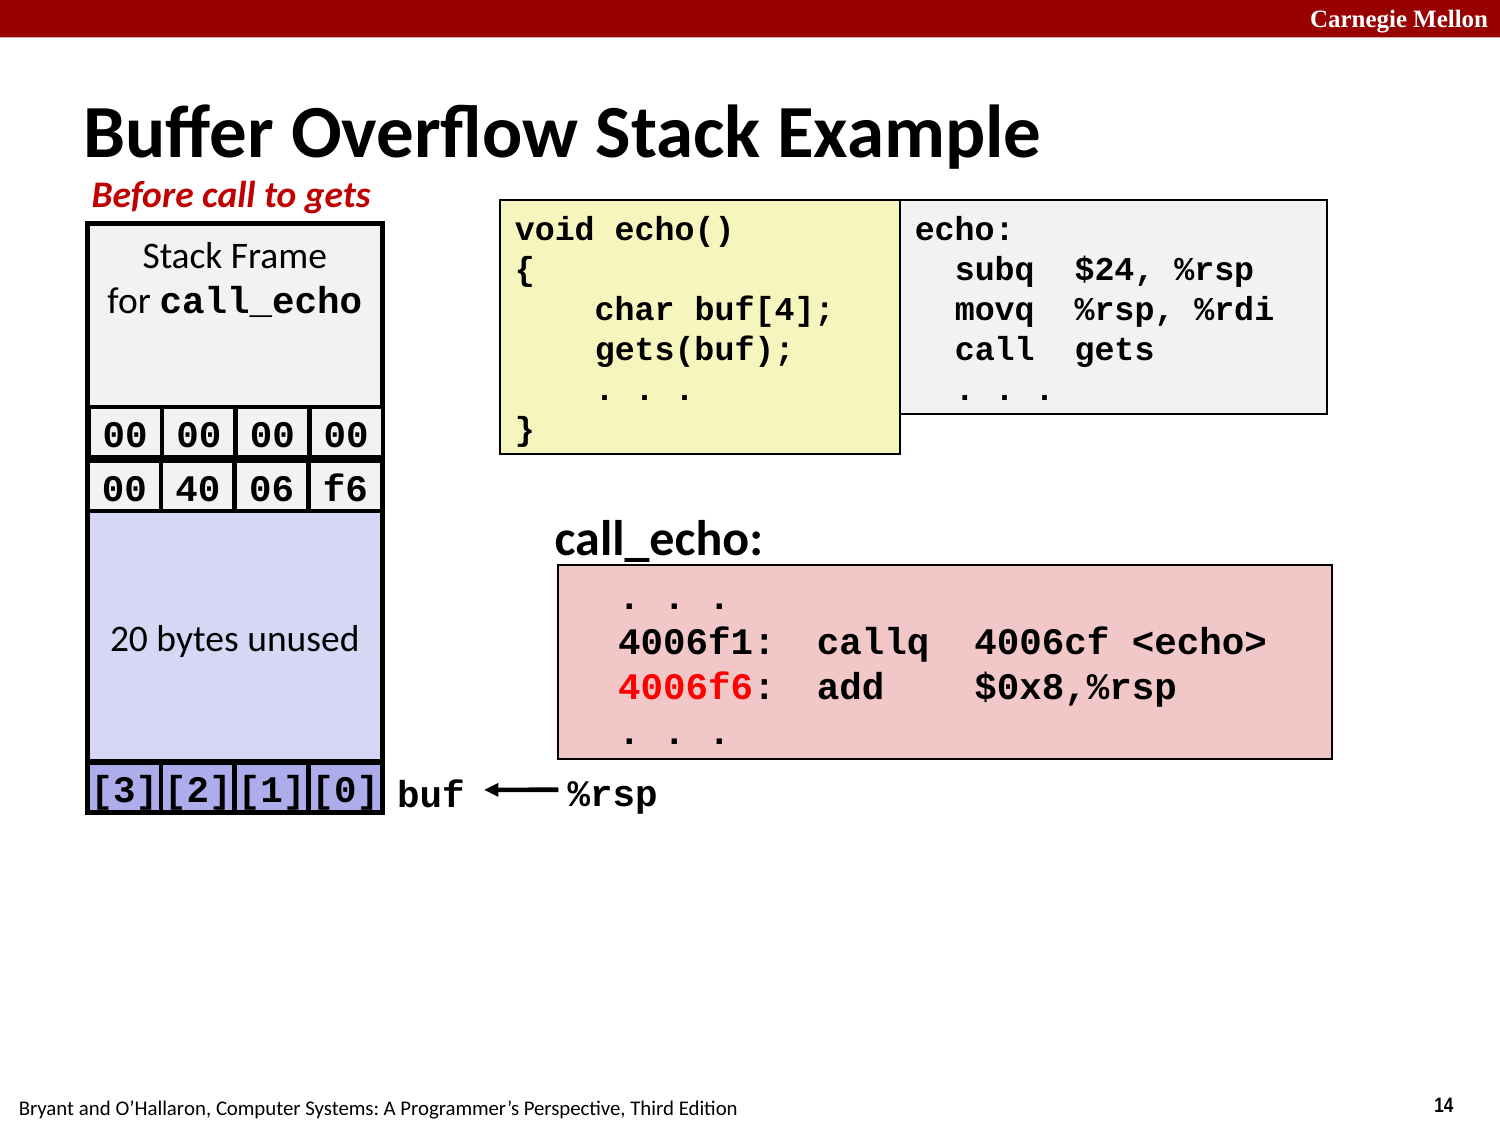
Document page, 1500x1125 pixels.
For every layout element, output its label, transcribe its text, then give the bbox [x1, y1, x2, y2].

text_box [3] [87, 762, 161, 813]
text_box %rsp [552, 761, 673, 822]
text_box buf [382, 762, 480, 823]
text_box echo: subq $24, %rsp movq %rsp, %rdi call gets . . . [900, 199, 1327, 415]
text_box Stack Frame for call_echo [87, 223, 383, 405]
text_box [87, 406, 384, 458]
text_box Before call to gets [76, 162, 386, 223]
text_box . . . 4006f1: callq 4006cf <echo> 4006f6: add $0x8,%rsp . . . [558, 564, 1333, 760]
text_box [2] [161, 762, 234, 813]
text_box [1] [234, 762, 308, 813]
text_box [484, 783, 552, 797]
text_box [0] [308, 762, 382, 813]
text_box 20 bytes unused [87, 519, 383, 762]
title Buffer Overflow Stack Example [68, 80, 1134, 176]
text_box call_echo: [539, 498, 779, 573]
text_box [87, 464, 383, 512]
text_box void echo() { char buf[4]; gets(buf); . . . } [500, 199, 900, 454]
